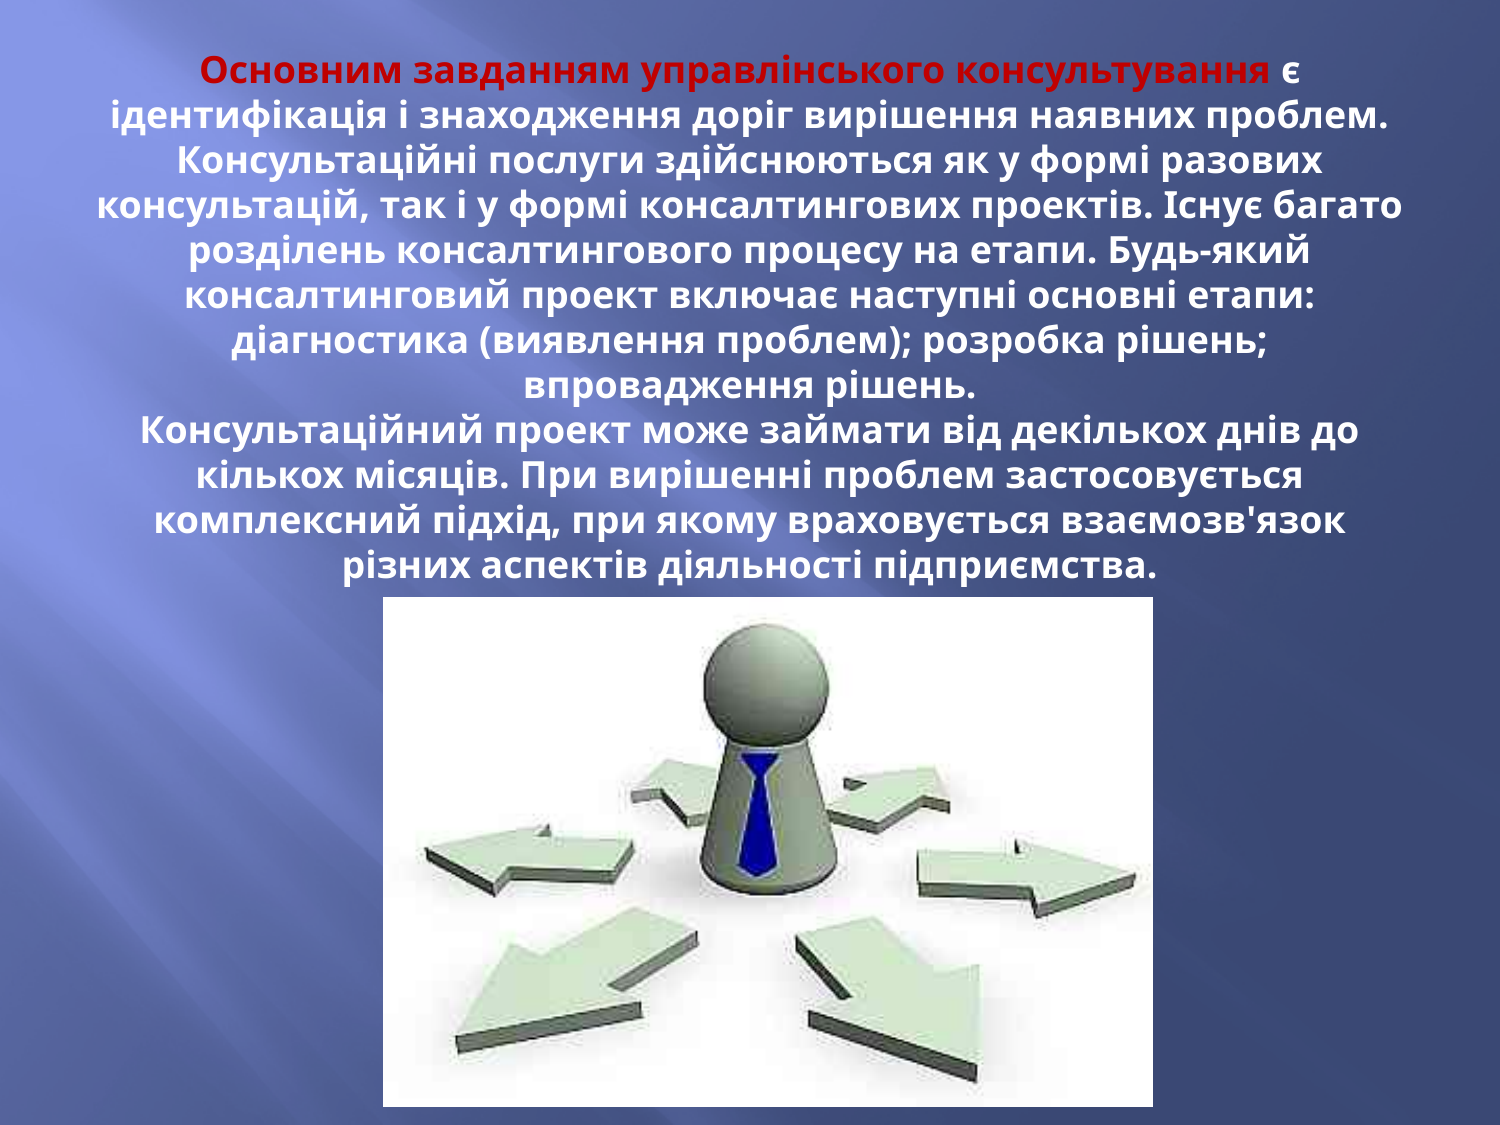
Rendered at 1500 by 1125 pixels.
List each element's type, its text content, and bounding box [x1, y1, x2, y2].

title Основним завданням управлінського консультування є ідентифікація і знаходження доріг вирішення наявних проблем. Консультаційні послуги здійснюються як у формі разових консультацій, так і у формі консалтингових проектів. Існує багато розділень консалтингового процесу на етапи. Будь-який консалтинговий проект включає наступні основні етапи: діагностика (виявлення проблем); розробка рішень; впровадження рішень. Консультаційний проект може займати від декількох днів до кількох місяців. При вирішенні проблем застосовується комплексний підхід, при якому враховується взаємозв'язок різних аспектів діяльності підприємства. [75, 45, 1425, 587]
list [383, 597, 1153, 1107]
